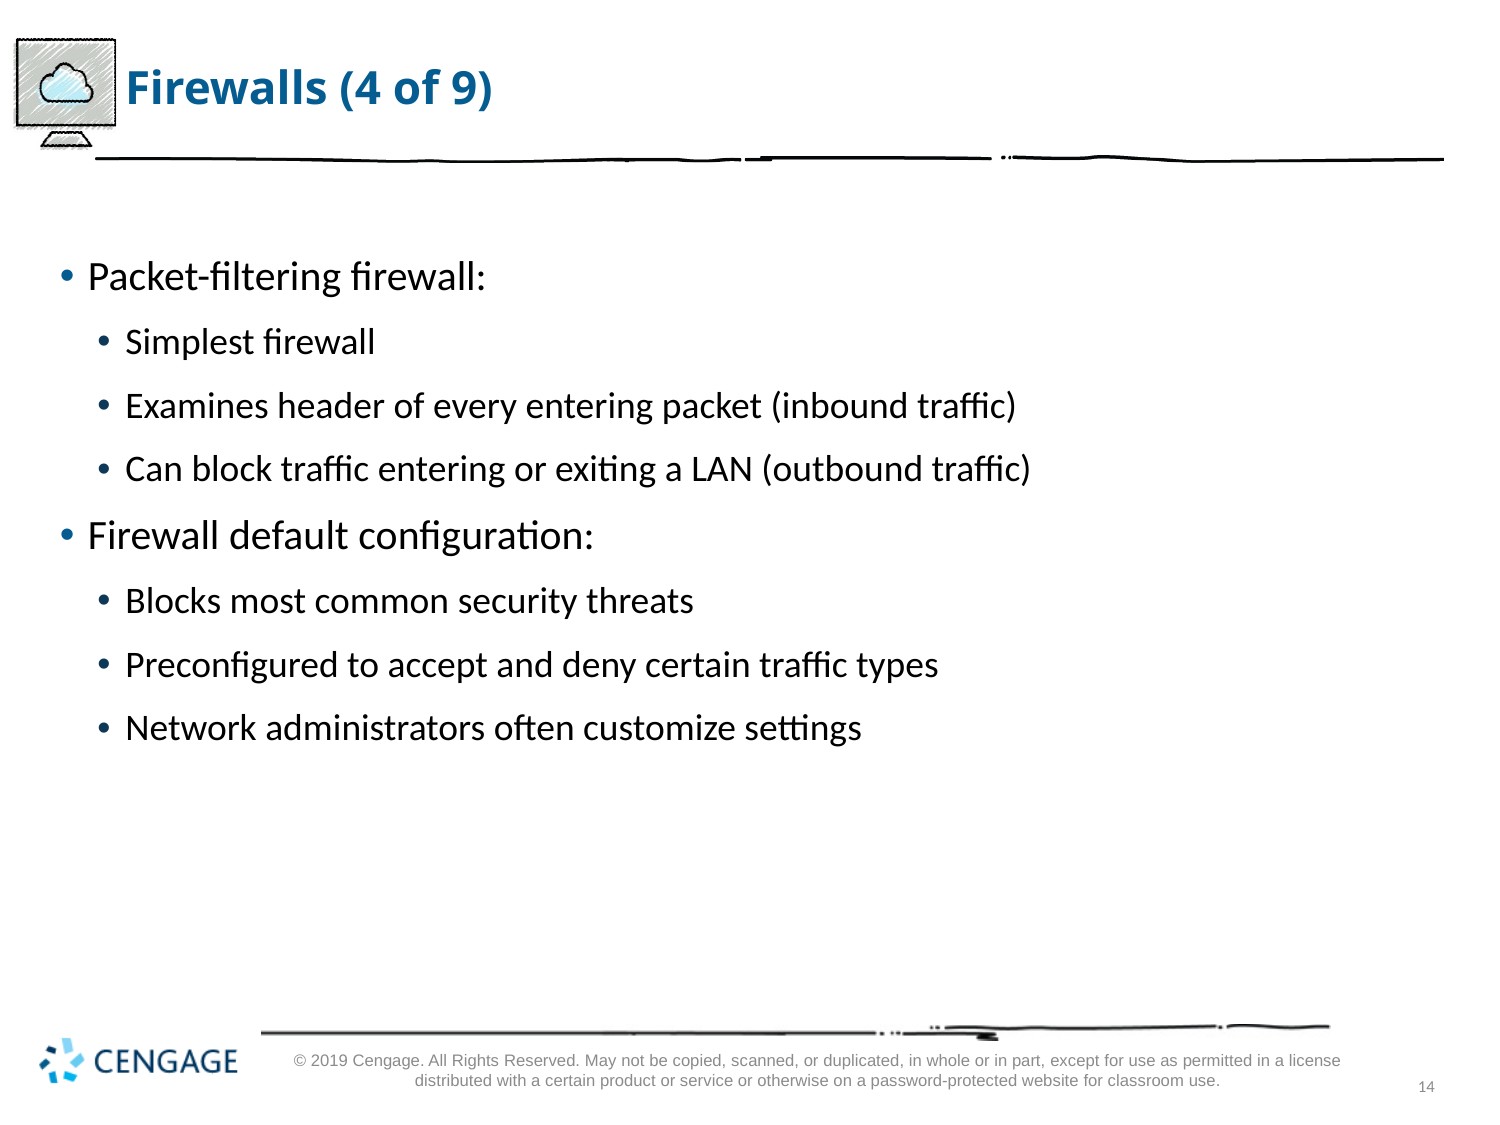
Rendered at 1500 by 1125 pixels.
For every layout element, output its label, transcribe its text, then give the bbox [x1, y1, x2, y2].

picture [261, 1024, 1331, 1041]
title Firewalls (4 of 9) [125, 66, 1442, 116]
list Packet-filtering firewall: Simplest firewall Examines header of every entering packet (inbound traffic) Can block traffic entering or exiting a LAN (outbound traffic) Firewall default configuration: Blocks most common security threats Preconfigured to accept and deny certain traffic types Network administrators often customize settings [59, 252, 1441, 755]
picture [95, 155, 1444, 163]
footer © 2019 Cengage. All Rights Reserved. May not be copied, scanned, or duplicated, in whole or in part, except for use as permitted in a license distributed with a certain product or service or otherwise on a password-protected website for classroom use. [262, 1050, 1375, 1091]
picture [19, 1024, 250, 1096]
picture [13, 36, 117, 151]
